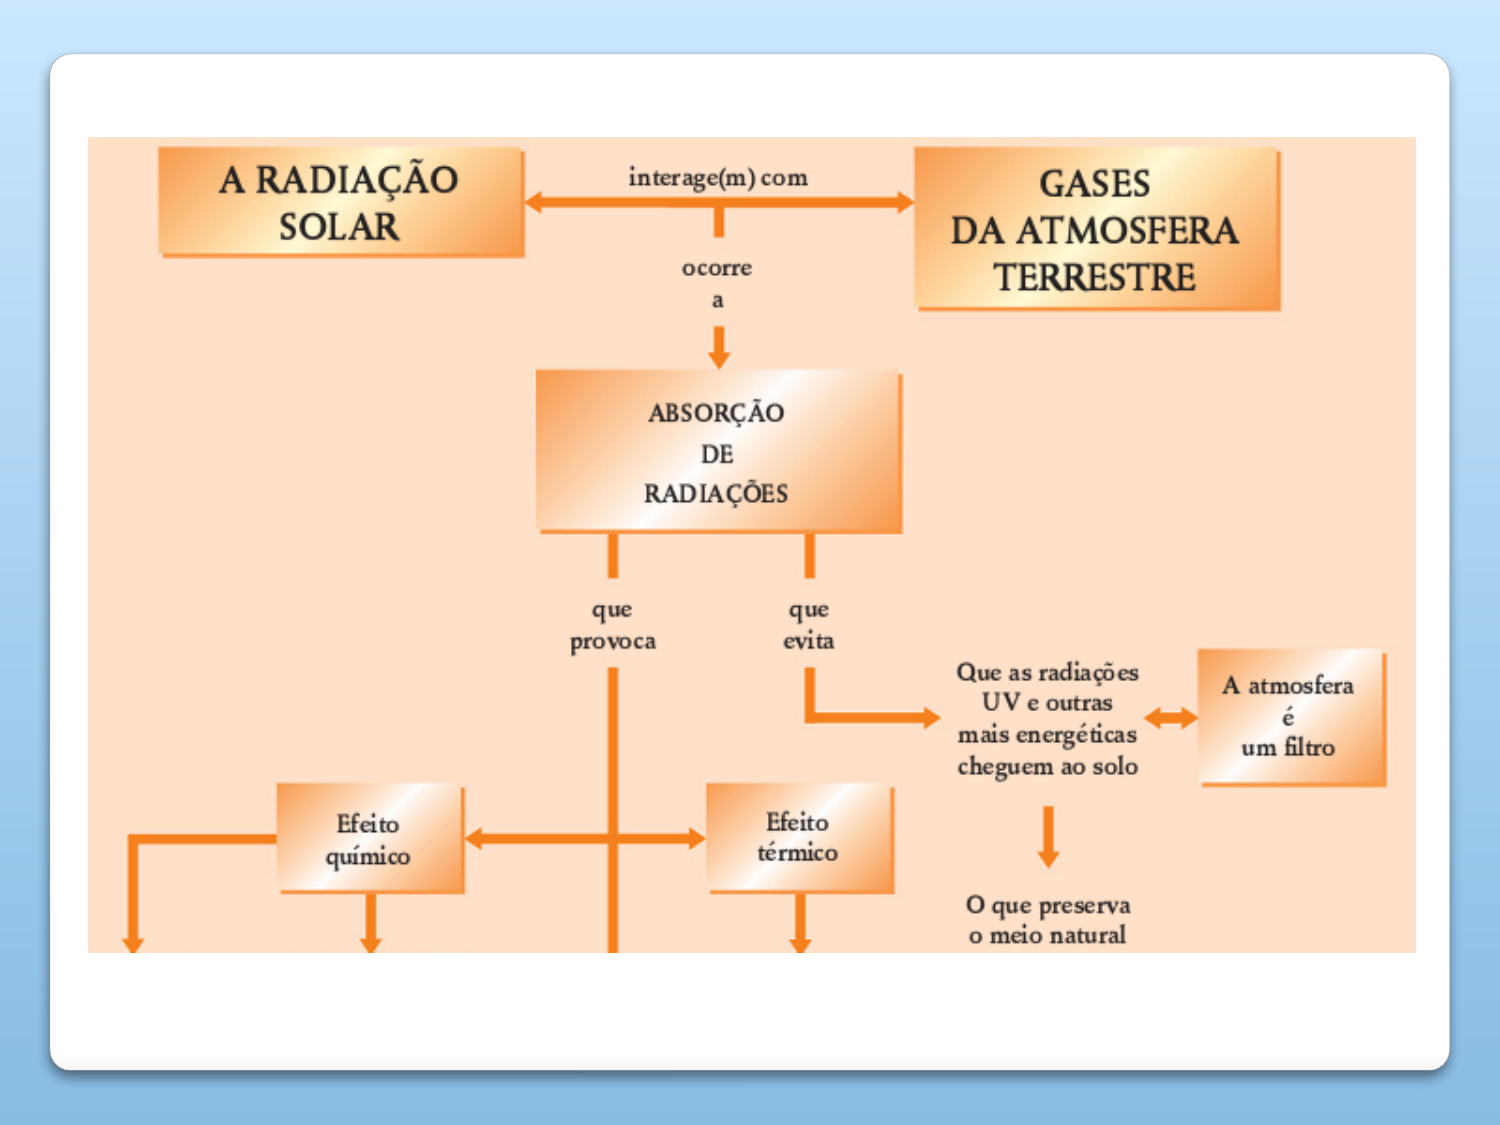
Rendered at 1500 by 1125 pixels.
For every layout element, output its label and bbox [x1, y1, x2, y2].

picture [88, 136, 1416, 953]
